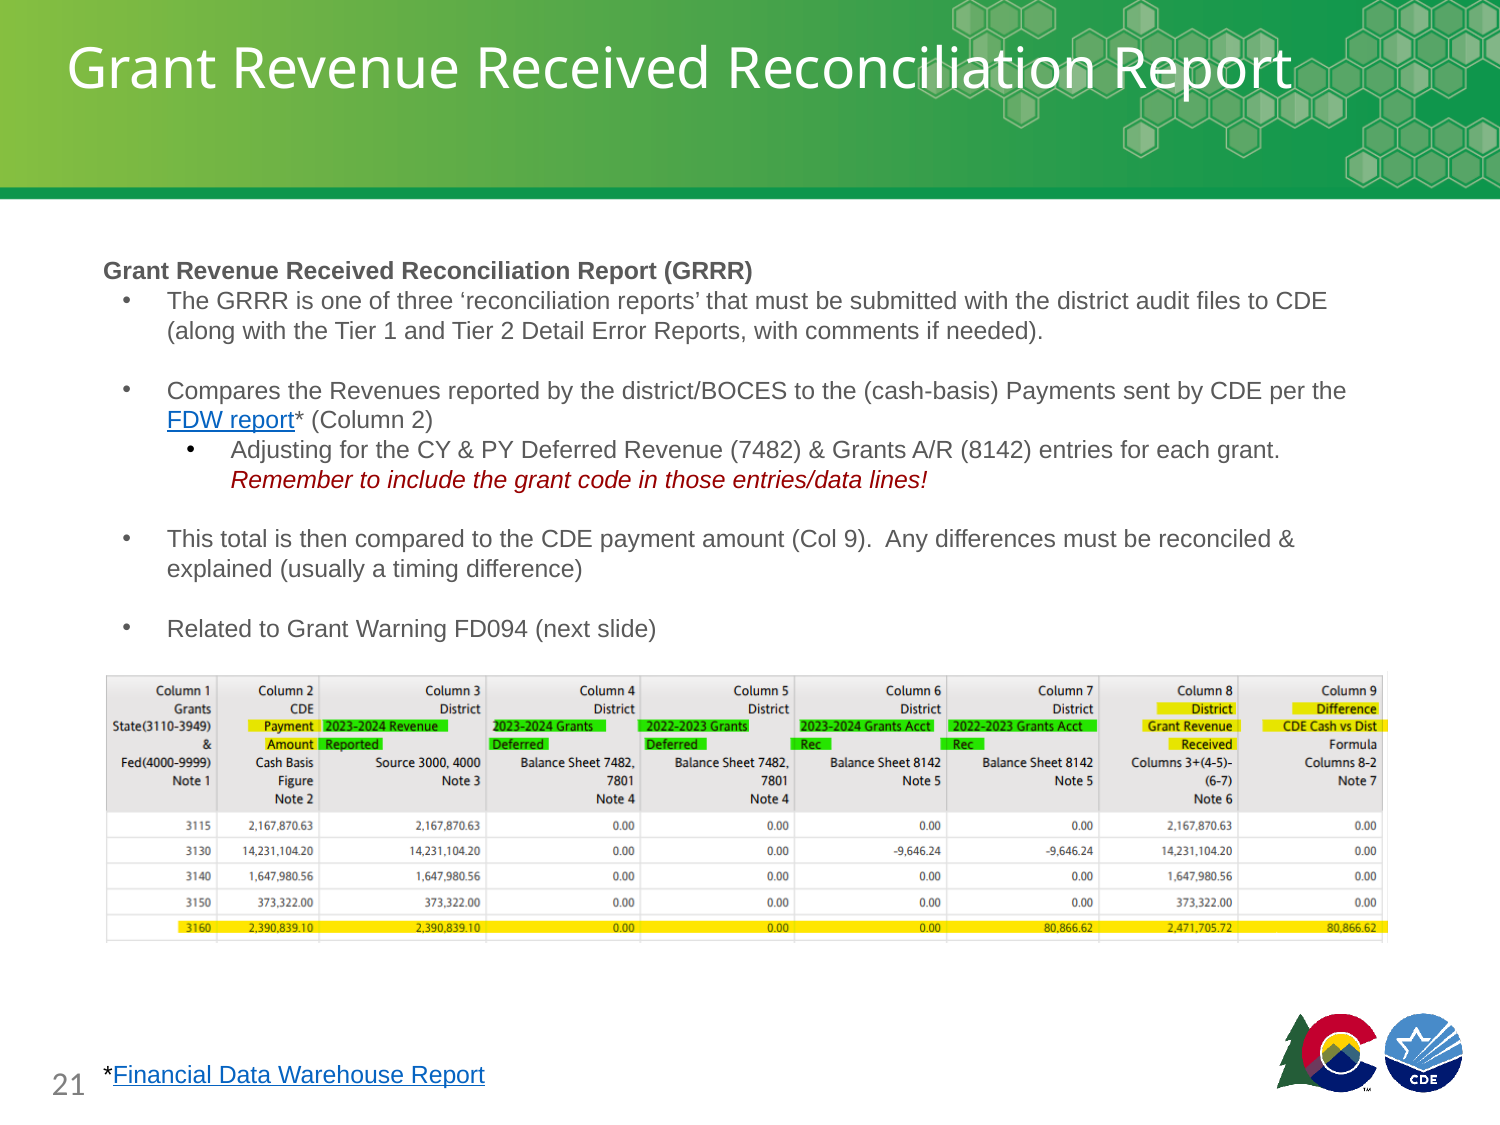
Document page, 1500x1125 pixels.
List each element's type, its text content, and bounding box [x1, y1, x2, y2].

list Grant Revenue Received Reconciliation Report (GRRR) The GRRR is one of three ‘reconciliation reports’ that must be submitted with the district audit files to CDE (along with the Tier 1 and Tier 2 Detail Error Reports, with comments if needed). Compares the Revenues reported by the district/BOCES to the (cash-basis) Payments sent by CDE per the FDW report* (Column 2) Adjusting for the CY & PY Deferred Revenue (7482) & Grants A/R (8142) entries for each grant. Remember to include the grant code in those entries/data lines! This total is then compared to the CDE payment amount (Col 9). Any differences must be reconciled & explained (usually a timing difference) Related to Grant Warning FD094 (next slide) *Financial Data Warehouse Report [103, 951, 1397, 1097]
title Grant Revenue Received Reconciliation Report [66, 39, 1411, 164]
list Grant Revenue Received Reconciliation Report (GRRR) The GRRR is one of three ‘reconciliation reports’ that must be submitted with the district audit files to CDE (along with the Tier 1 and Tier 2 Detail Error Reports, with comments if needed). Compares the Revenues reported by the district/BOCES to the (cash-basis) Payments sent by CDE per the FDW report* (Column 2) Adjusting for the CY & PY Deferred Revenue (7482) & Grants A/R (8142) entries for each grant. Remember to include the grant code in those entries/data lines! This total is then compared to the CDE payment amount (Col 9). Any differences must be reconciled & explained (usually a timing difference) Related to Grant Warning FD094 (next slide) *Financial Data Warehouse Report [103, 255, 1397, 671]
picture [0, 0, 1500, 200]
slide_number 21 [36, 1054, 375, 1115]
picture [1397, 1012, 1463, 1093]
picture [102, 671, 1398, 943]
